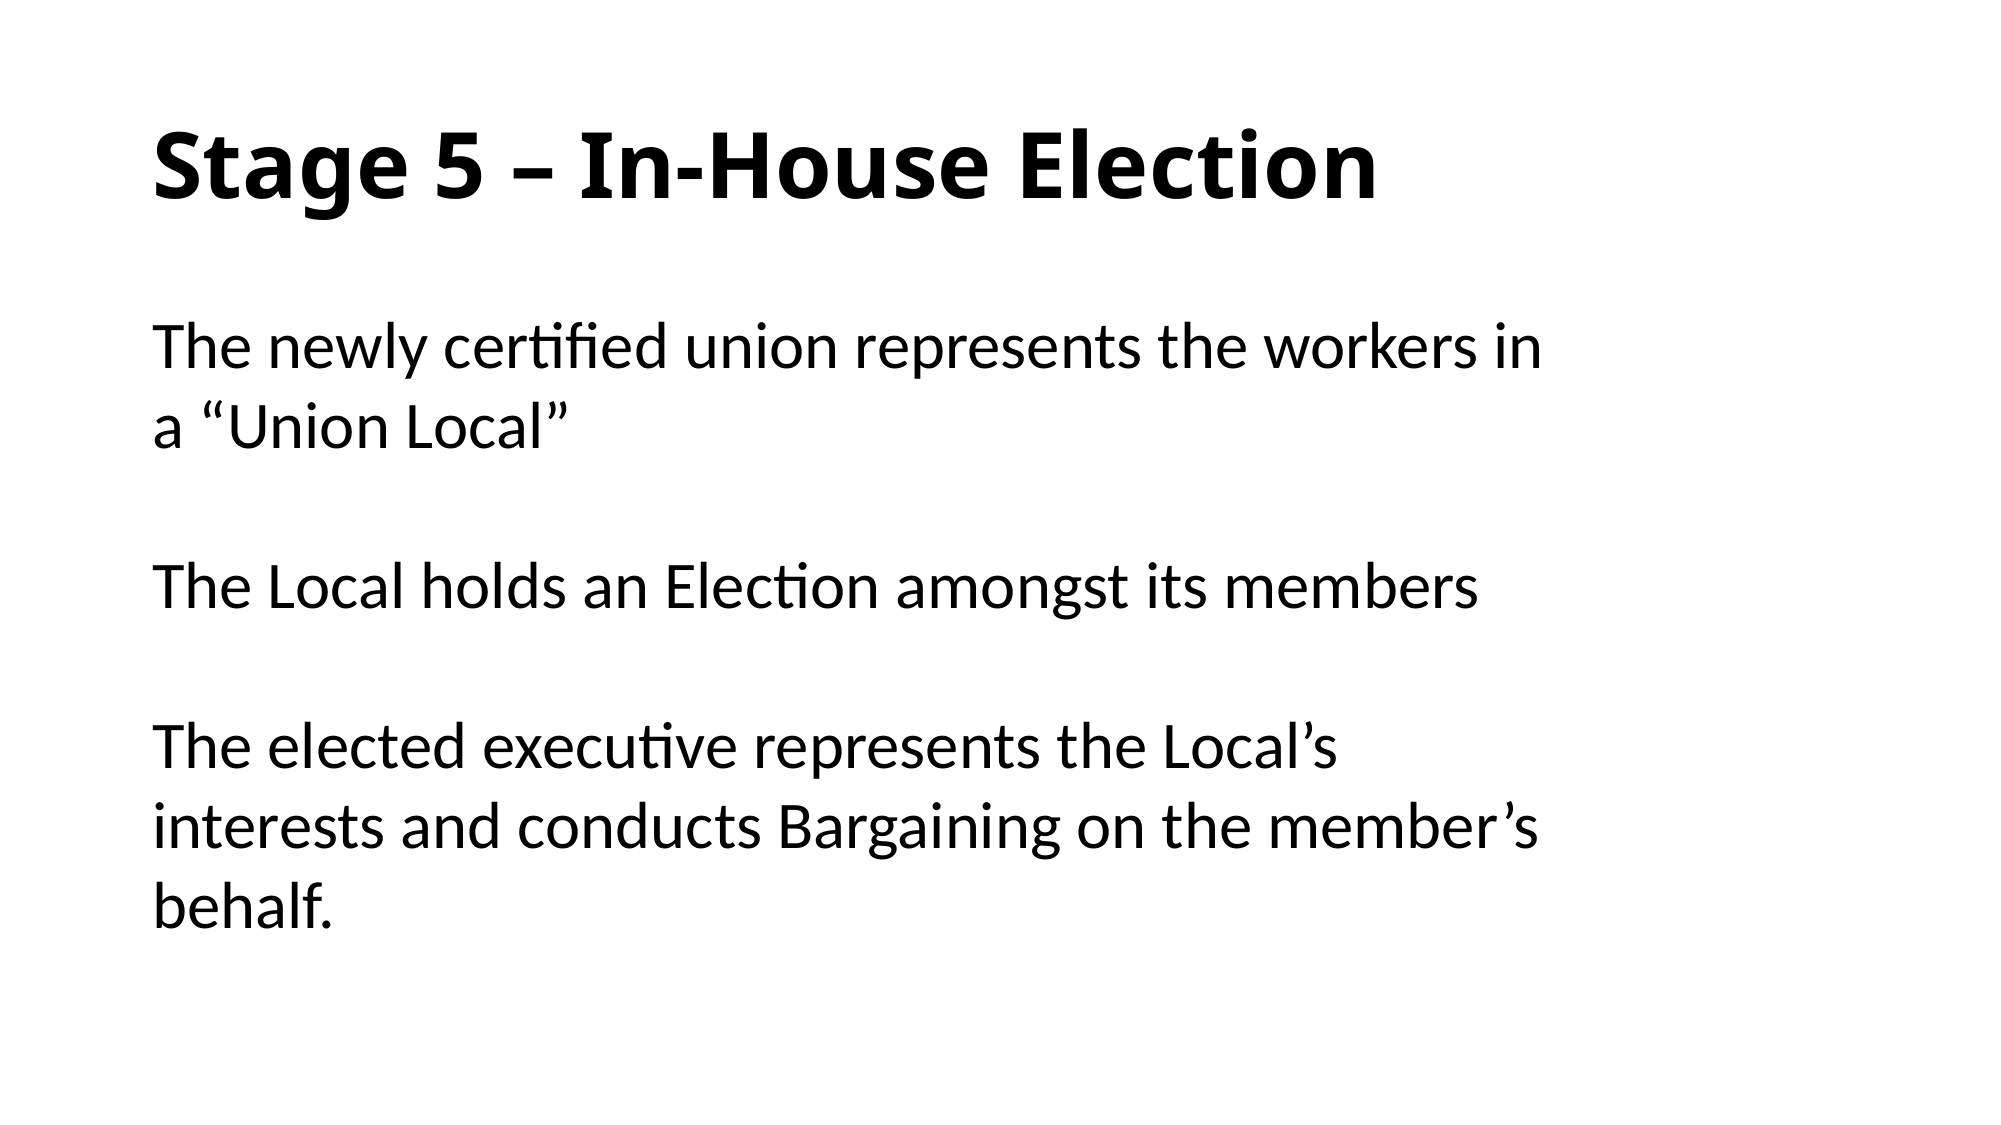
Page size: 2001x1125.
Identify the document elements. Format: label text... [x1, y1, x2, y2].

text_box The newly certified union represents the workers in a “Union Local” The Local holds an Election amongst its members The elected executive represents the Local’s interests and conducts Bargaining on the member’s behalf. [137, 294, 1575, 950]
title Stage 5 – In-House Election [137, 59, 1863, 278]
